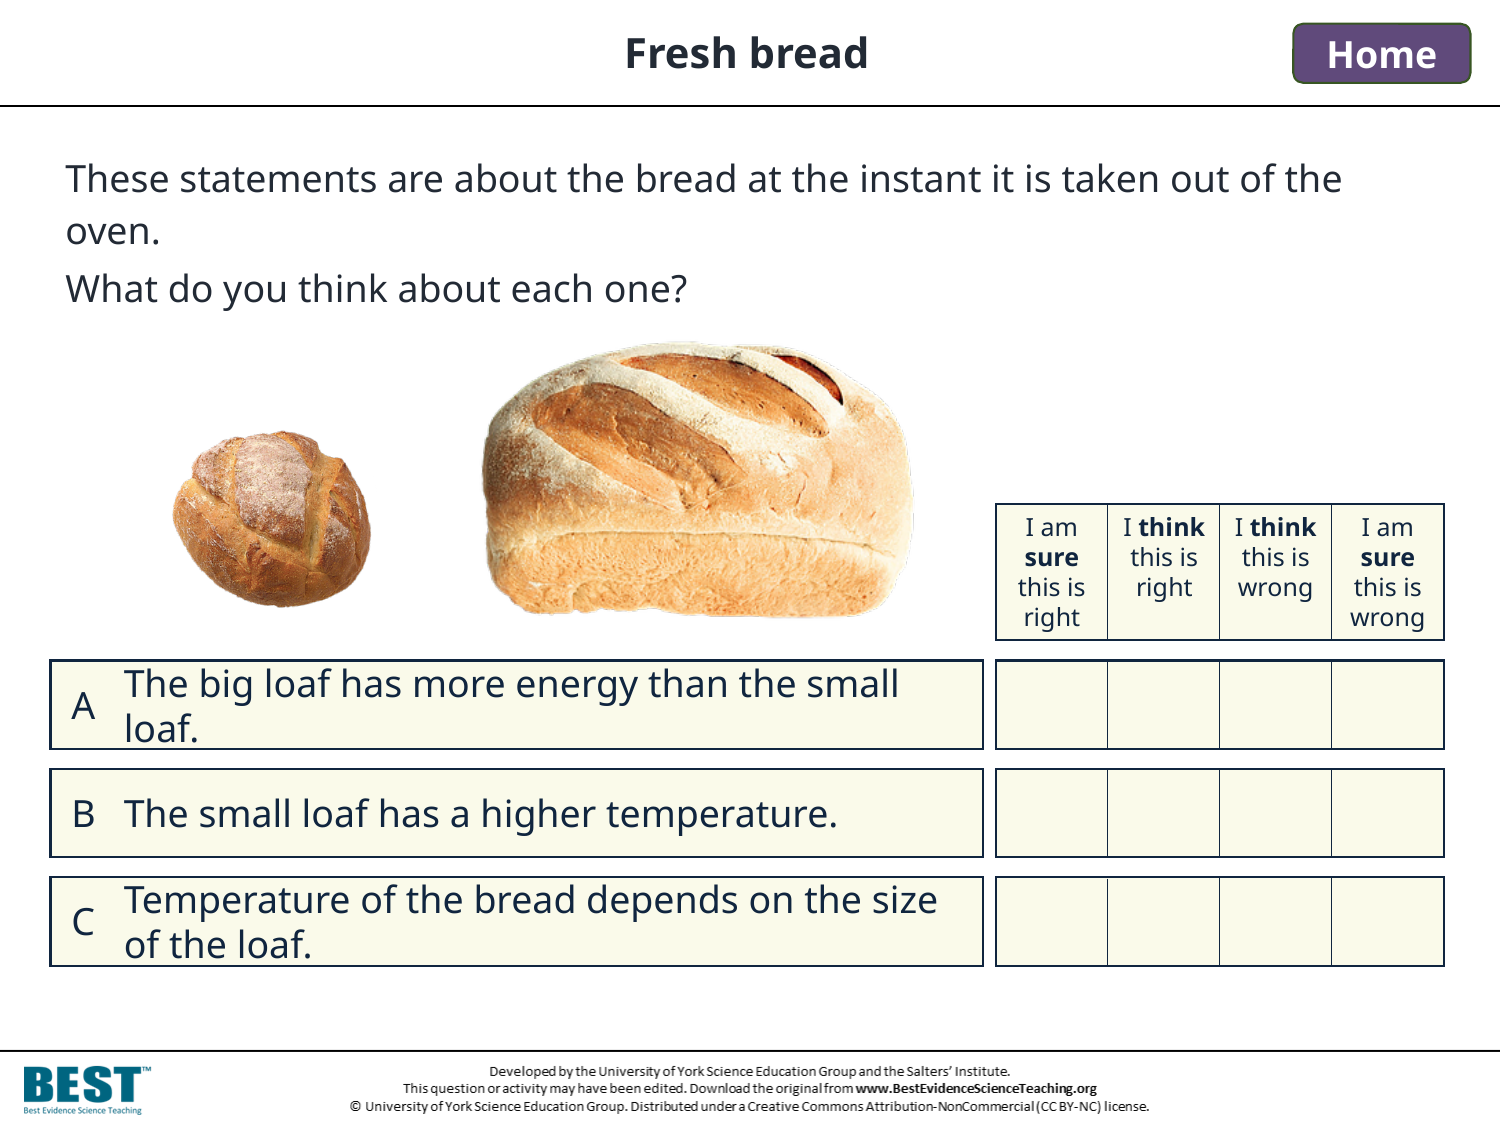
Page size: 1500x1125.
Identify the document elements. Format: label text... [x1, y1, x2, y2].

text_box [995, 503, 1444, 642]
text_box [171, 311, 945, 641]
text_box Fresh bread [23, 4, 1471, 99]
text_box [995, 660, 1444, 750]
text_box Home [1292, 22, 1472, 84]
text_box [995, 876, 1444, 968]
picture [0, 105, 1500, 1125]
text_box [995, 768, 1444, 859]
